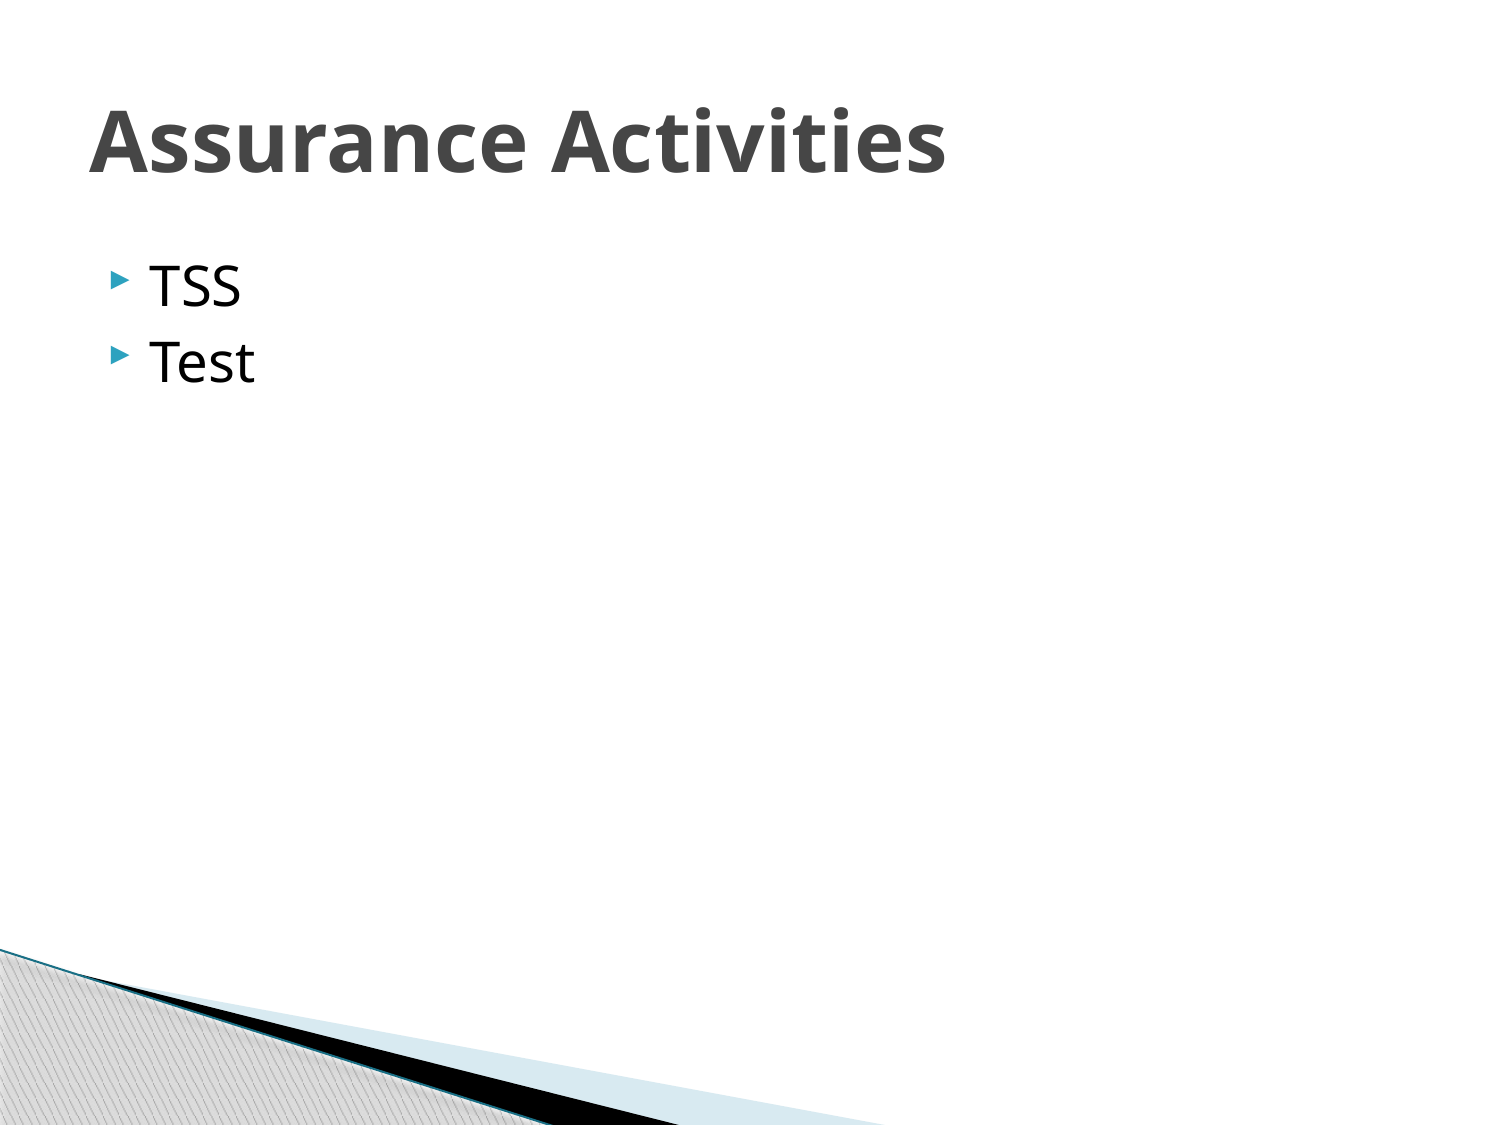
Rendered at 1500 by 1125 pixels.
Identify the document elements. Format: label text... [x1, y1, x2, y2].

title Assurance Activities [75, 45, 1425, 233]
list TSS Test [75, 243, 1425, 986]
